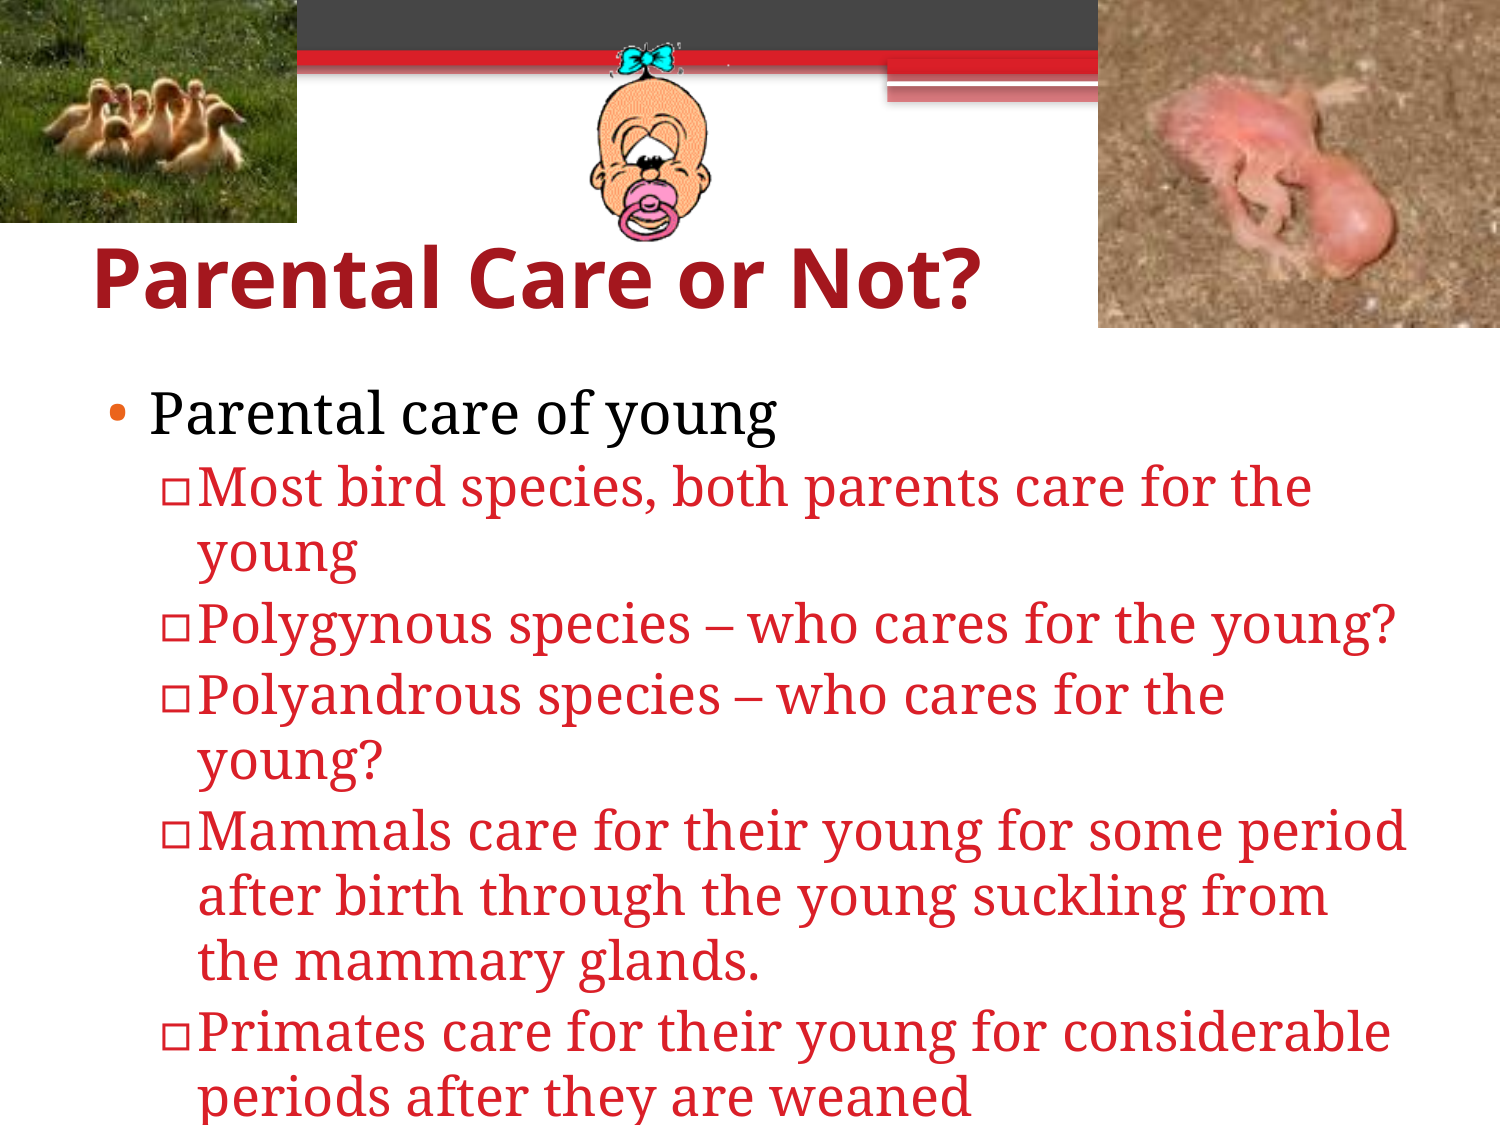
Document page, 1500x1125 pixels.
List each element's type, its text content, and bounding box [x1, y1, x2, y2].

title Parental Care or Not? [74, 187, 1426, 363]
picture [1098, 0, 1500, 329]
list Parental care of young Most bird species, both parents care for the young Polygynous species – who cares for the young? Polyandrous species – who cares for the young? Mammals care for their young for some period after birth through the young suckling from the mammary glands. Primates care for their young for considerable periods after they are weaned [74, 368, 1426, 1079]
picture [573, 34, 731, 261]
picture [0, 0, 297, 223]
